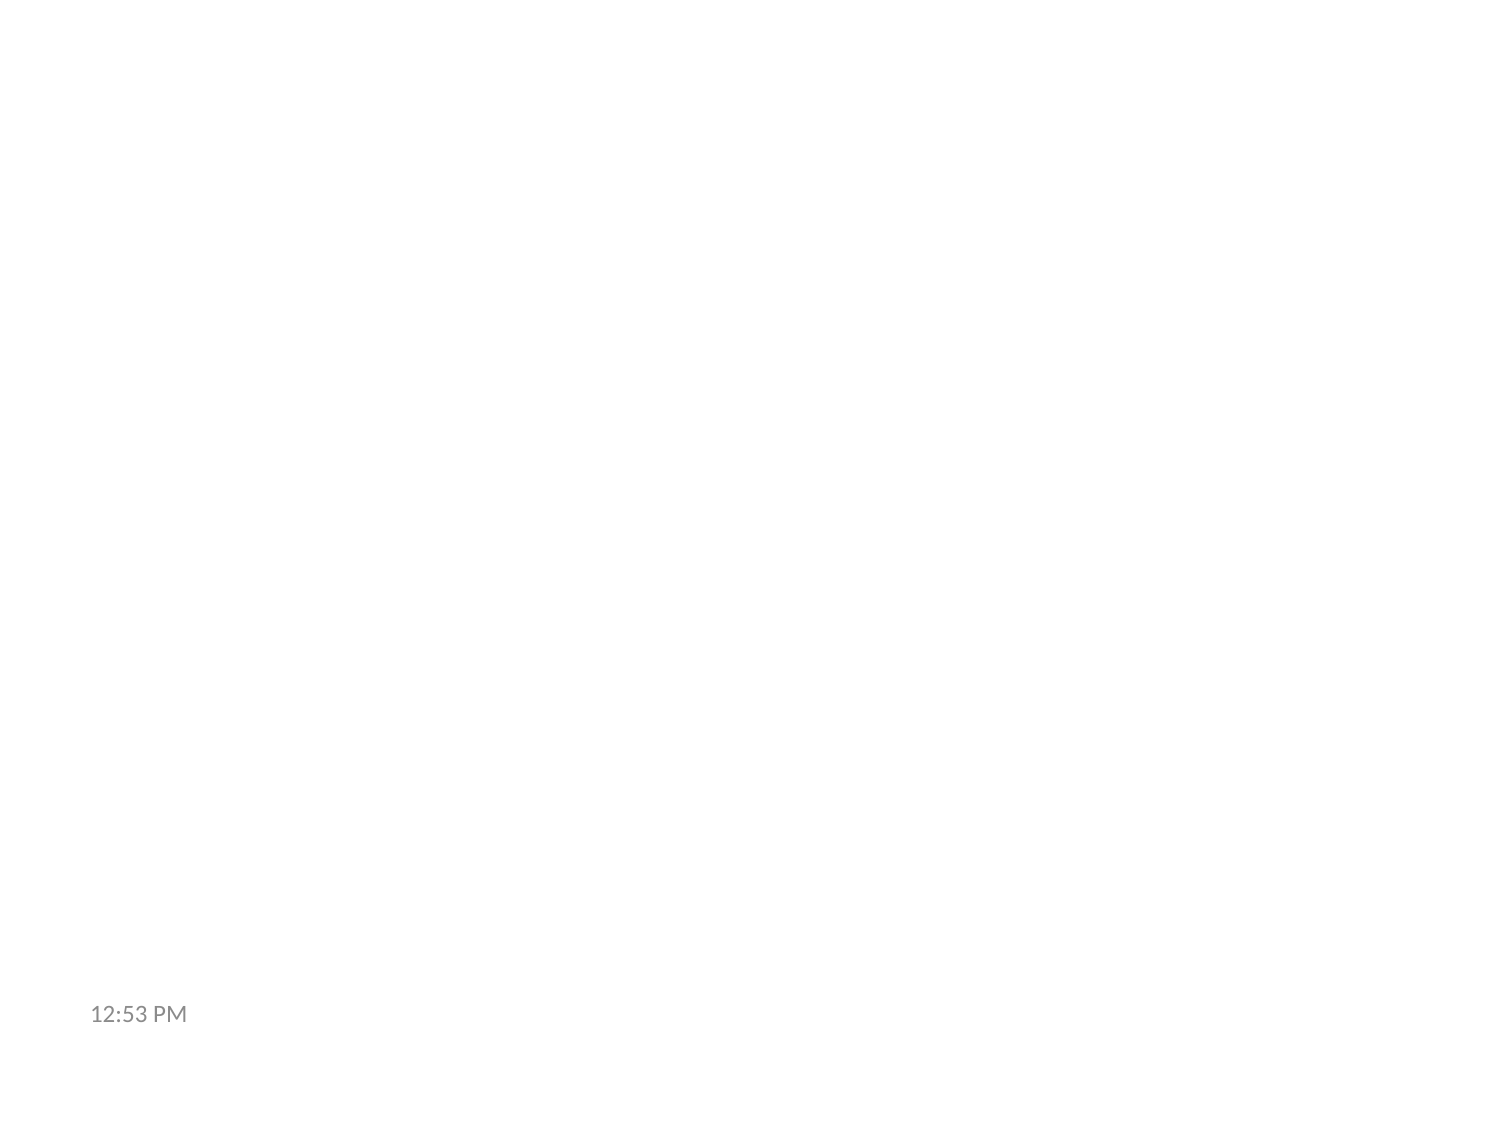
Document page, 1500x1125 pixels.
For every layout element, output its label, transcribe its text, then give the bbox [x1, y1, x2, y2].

text_box 3:35 PM [75, 982, 425, 1043]
